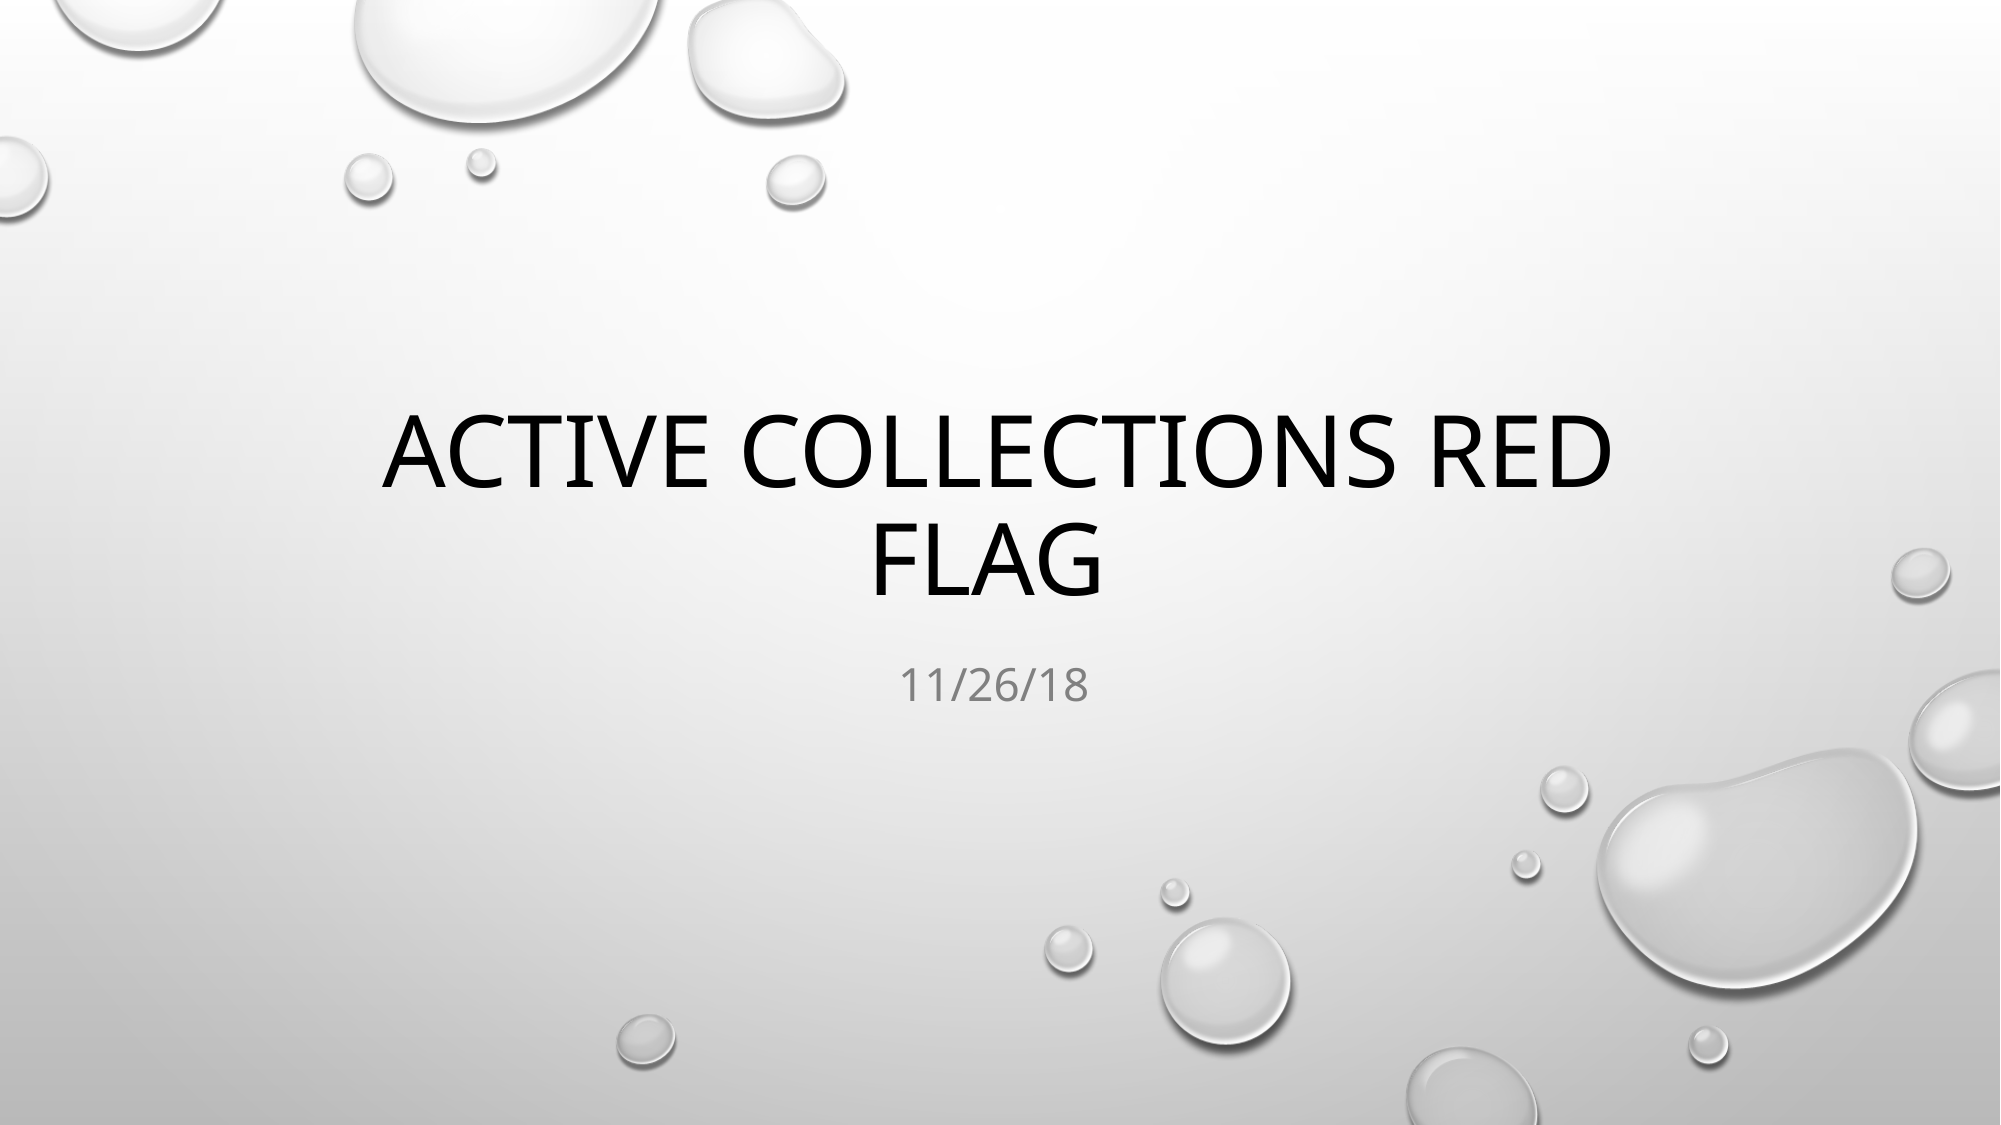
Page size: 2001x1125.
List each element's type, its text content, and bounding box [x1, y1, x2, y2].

picture [0, 0, 2000, 1125]
subtitle 11/26/18 [287, 637, 1713, 863]
title Active Collections Red Flag [287, 213, 1713, 625]
